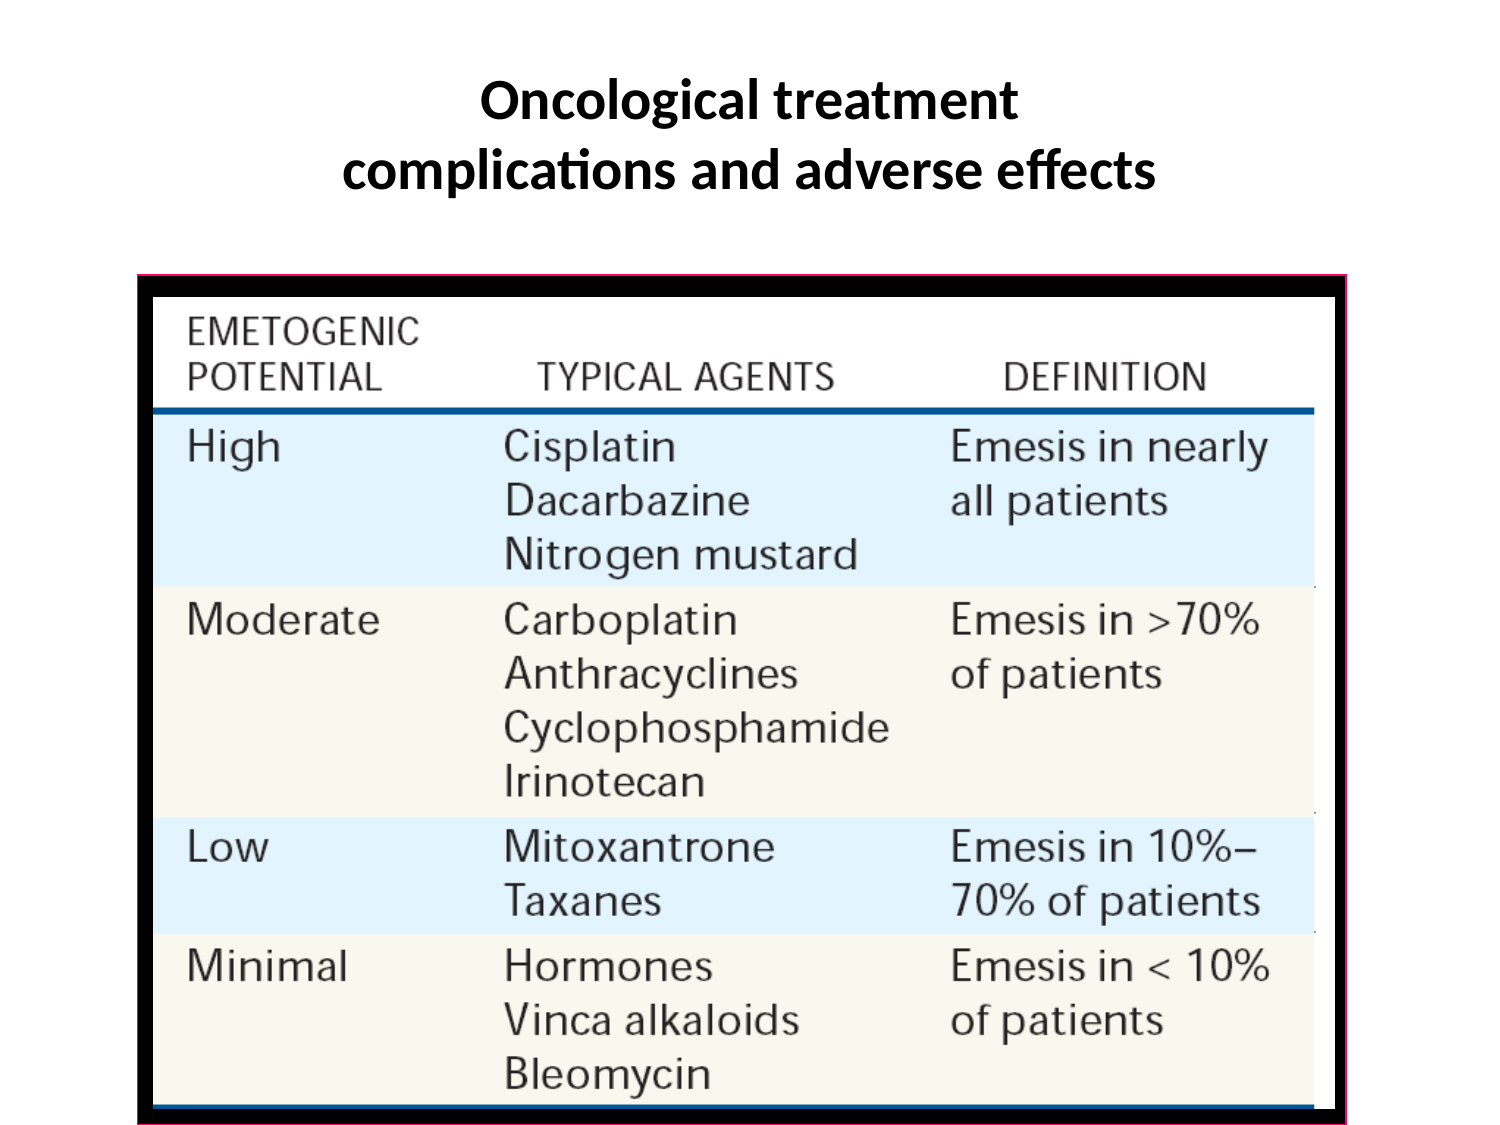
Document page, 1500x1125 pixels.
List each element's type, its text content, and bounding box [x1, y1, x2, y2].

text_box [137, 274, 1346, 1125]
title Oncological treatment complications and adverse effects [75, 37, 1425, 225]
